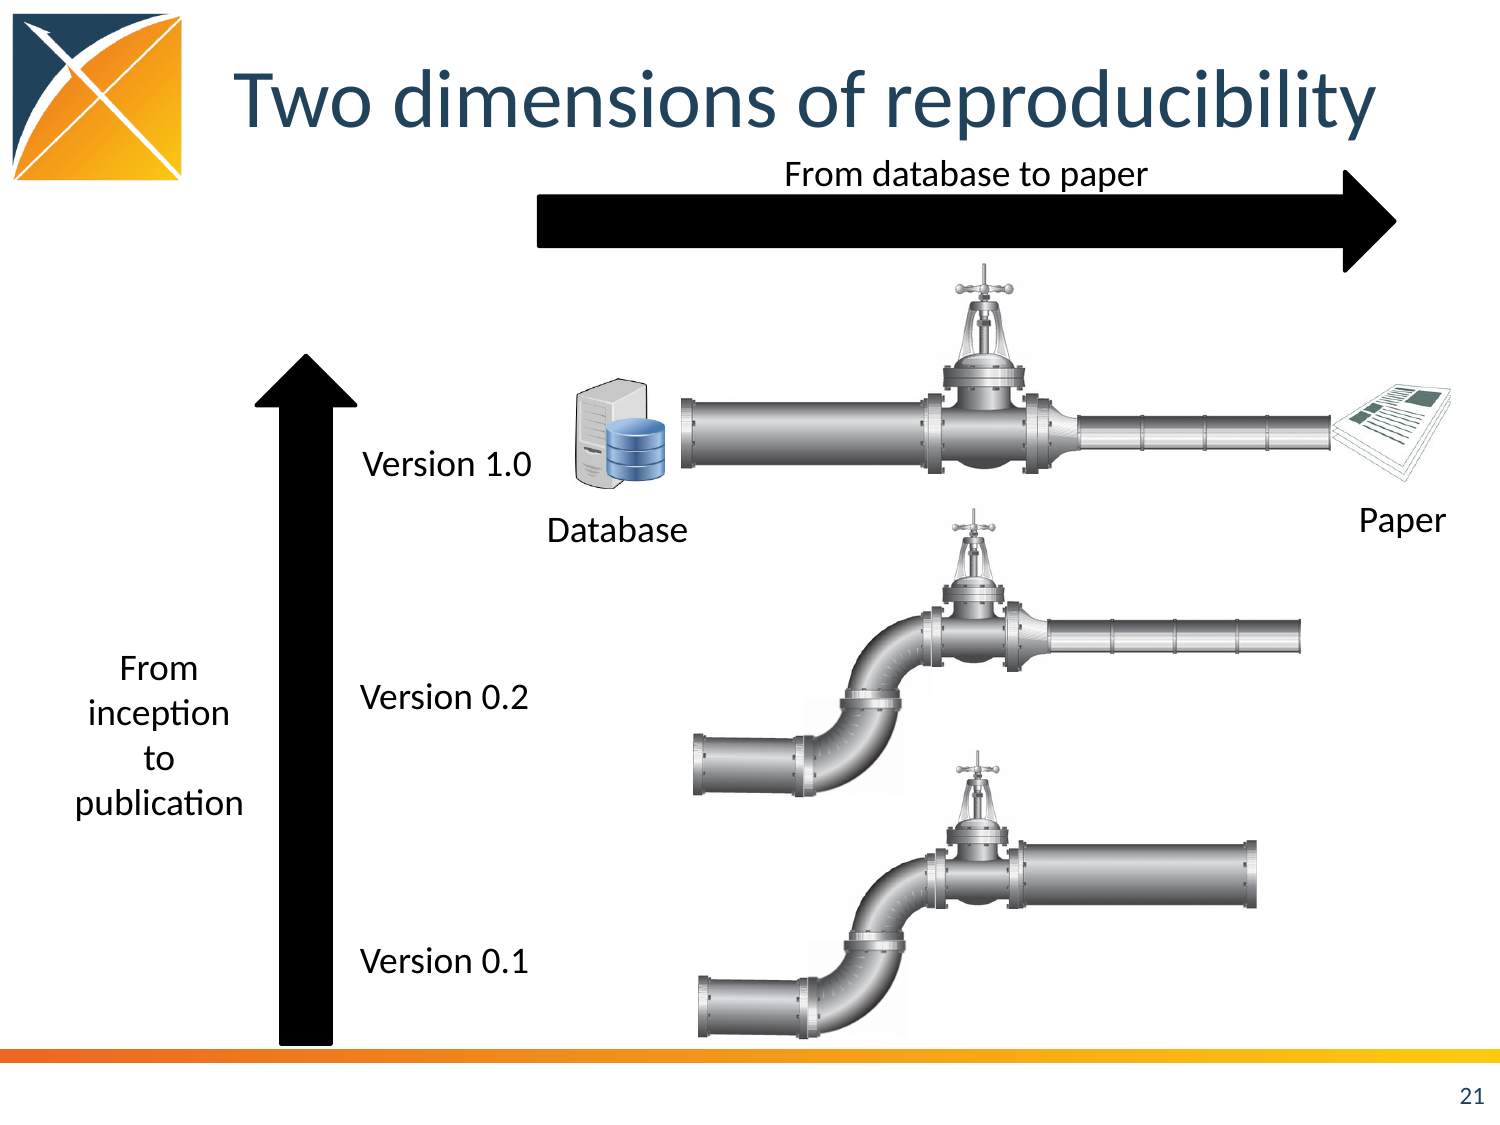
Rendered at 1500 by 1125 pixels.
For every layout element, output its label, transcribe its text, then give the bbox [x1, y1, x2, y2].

picture [0, 0, 206, 200]
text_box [360, 542, 1301, 799]
slide_number 21 [1149, 1065, 1500, 1125]
title Two dimensions of reproducibility [187, 24, 1425, 163]
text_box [538, 141, 1395, 272]
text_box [360, 806, 1257, 1041]
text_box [355, 259, 1452, 535]
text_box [52, 355, 356, 1044]
